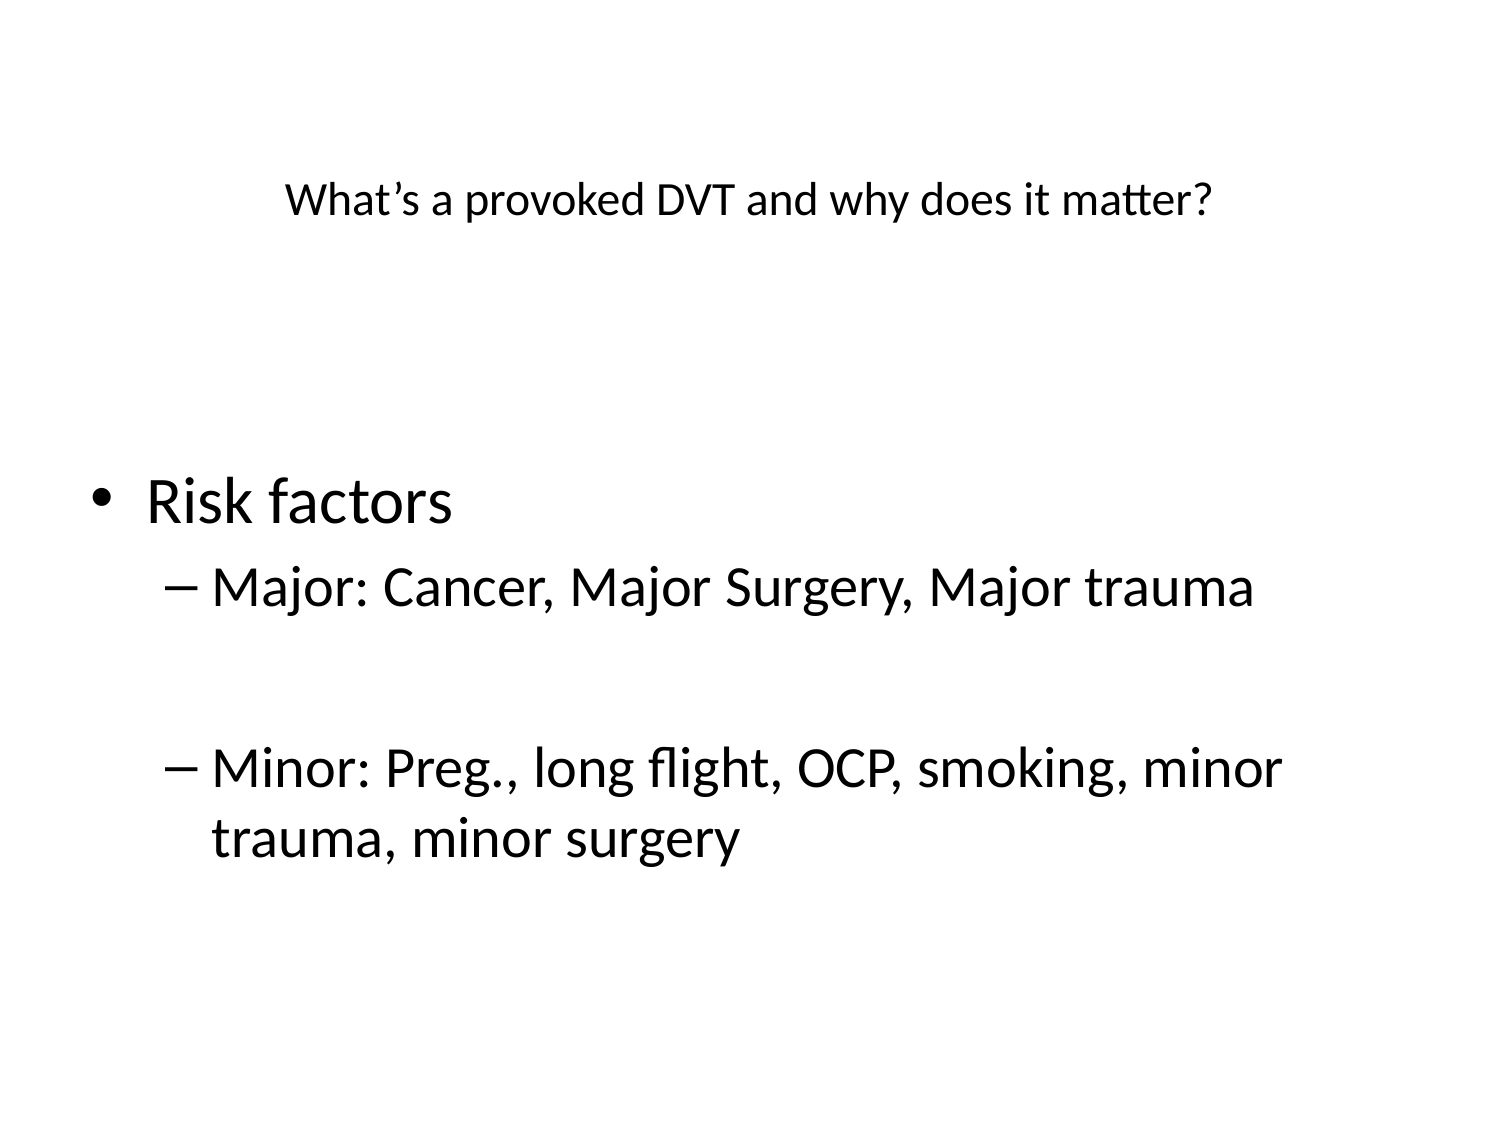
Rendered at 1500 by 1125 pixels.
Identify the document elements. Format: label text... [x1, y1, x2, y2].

title What’s a provoked DVT and why does it matter? [75, 45, 1425, 233]
list Risk factors Major: Cancer, Major Surgery, Major trauma Minor: Preg., long flight, OCP, smoking, minor trauma, minor surgery [75, 262, 1425, 1005]
